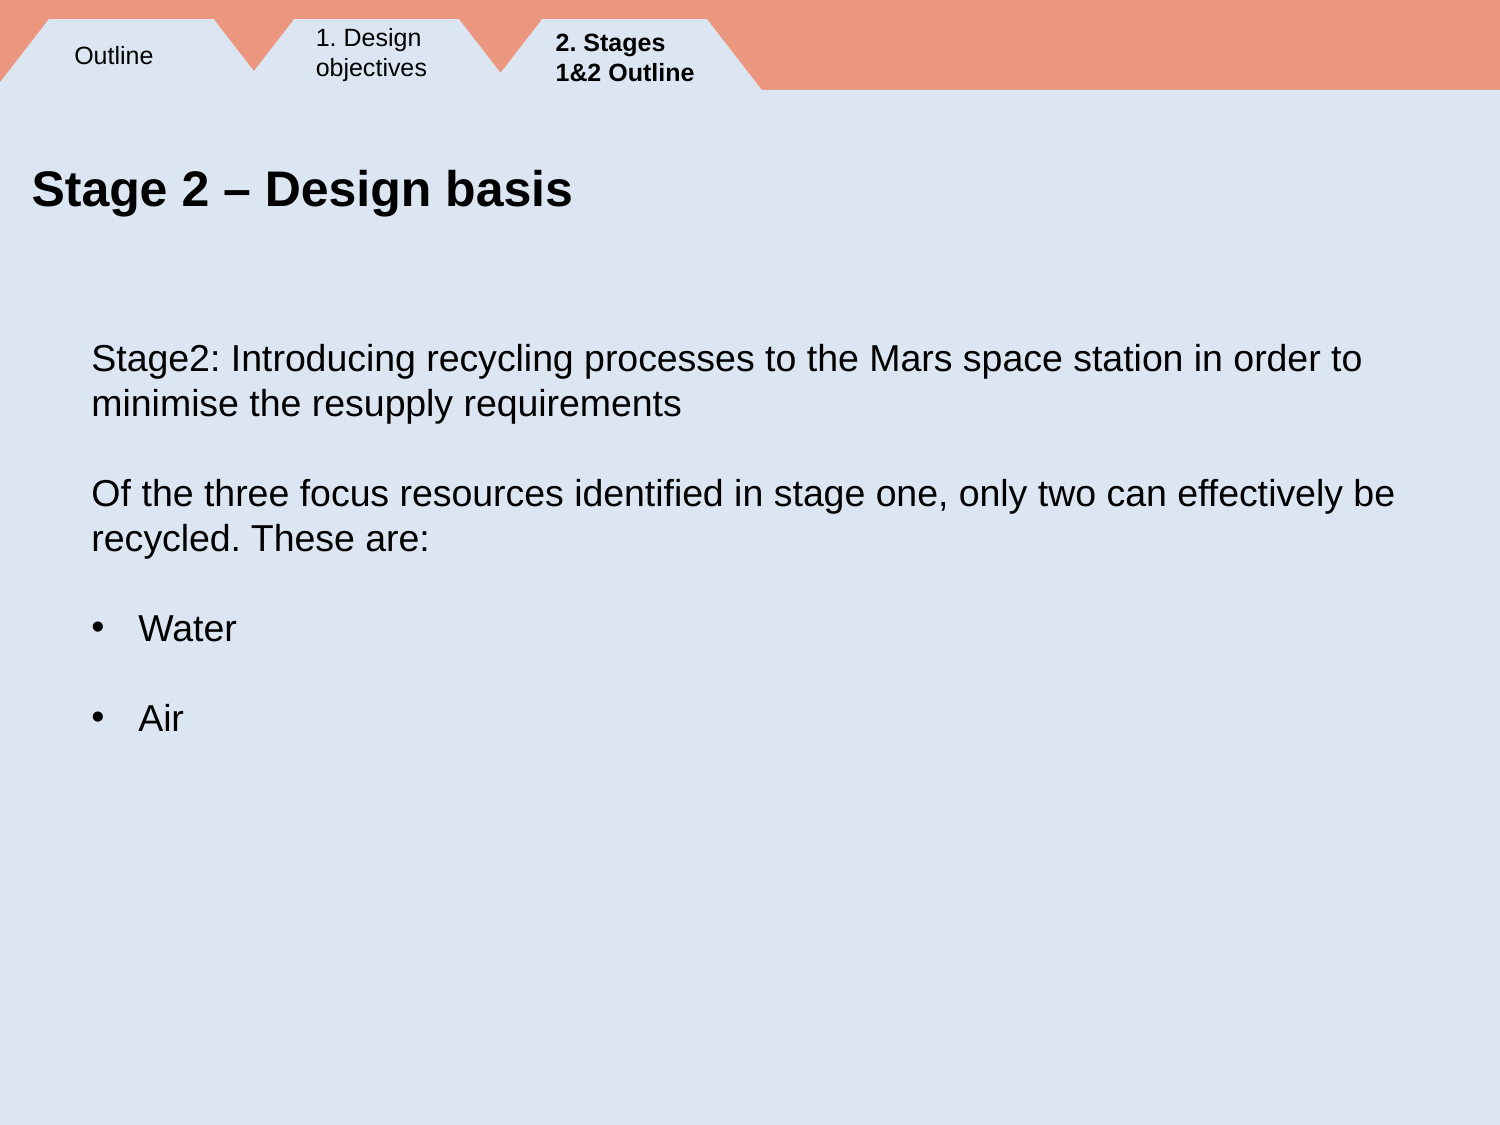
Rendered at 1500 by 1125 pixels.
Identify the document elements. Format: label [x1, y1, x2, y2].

list [0, 0, 1500, 1125]
